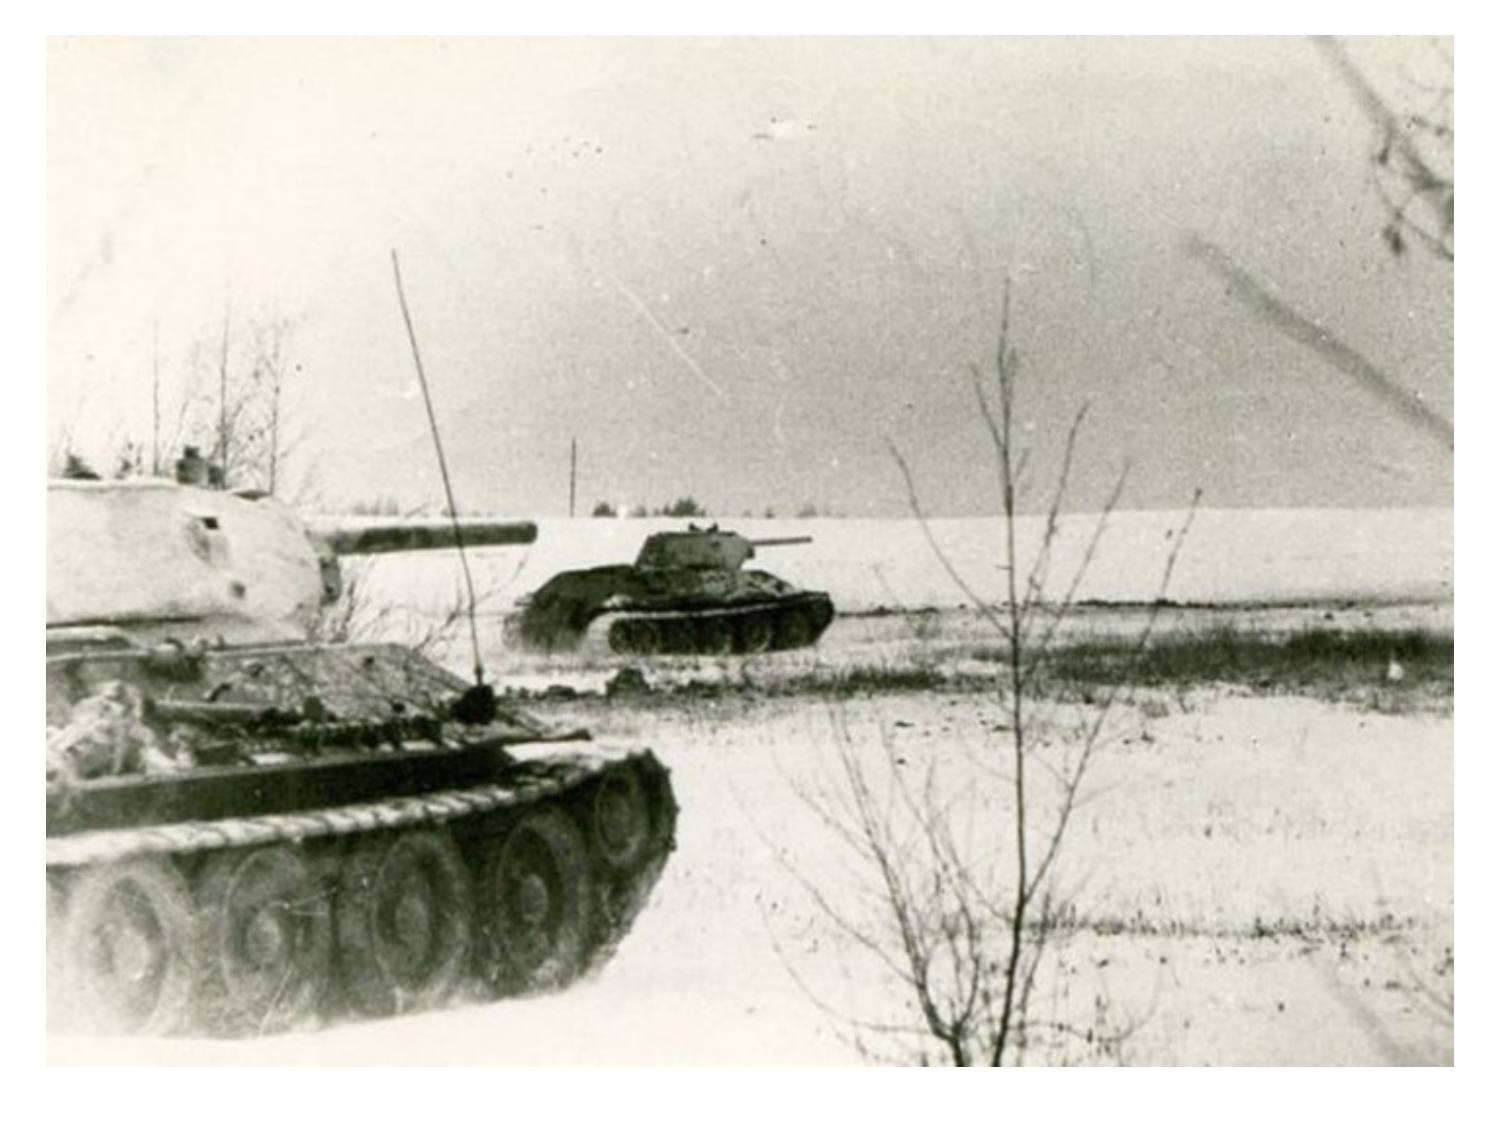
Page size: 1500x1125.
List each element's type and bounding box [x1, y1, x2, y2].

picture [46, 34, 1454, 1067]
